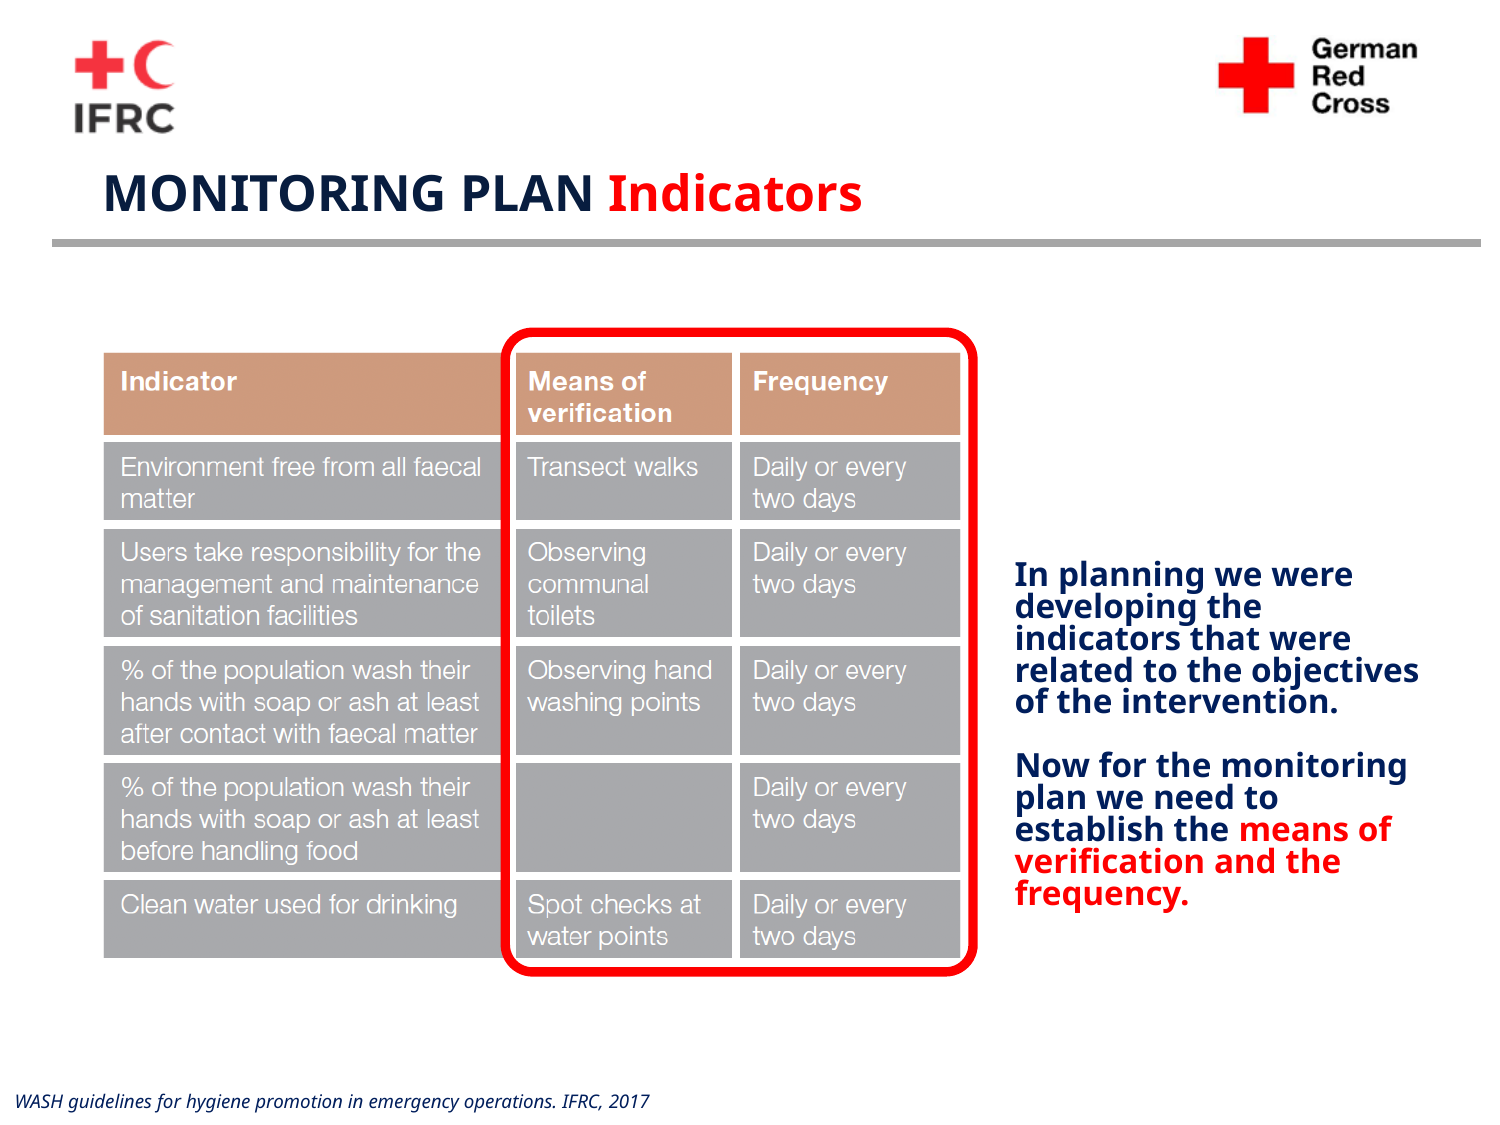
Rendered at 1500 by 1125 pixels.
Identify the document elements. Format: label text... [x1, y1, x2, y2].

picture [1214, 34, 1427, 130]
picture [52, 18, 197, 157]
text_box [509, 331, 969, 343]
text_box In planning we were developing the indicators that were related to the objectives of the intervention. Now for the monitoring plan we need to establish the means of verification and the frequency. [1010, 553, 1440, 919]
picture [98, 343, 973, 961]
text_box [509, 961, 969, 973]
text_box MONITORING PLAN Indicators [98, 165, 1427, 229]
text_box WASH guidelines for hygiene promotion in emergency operations. IFRC, 2017 [0, 1082, 1330, 1120]
